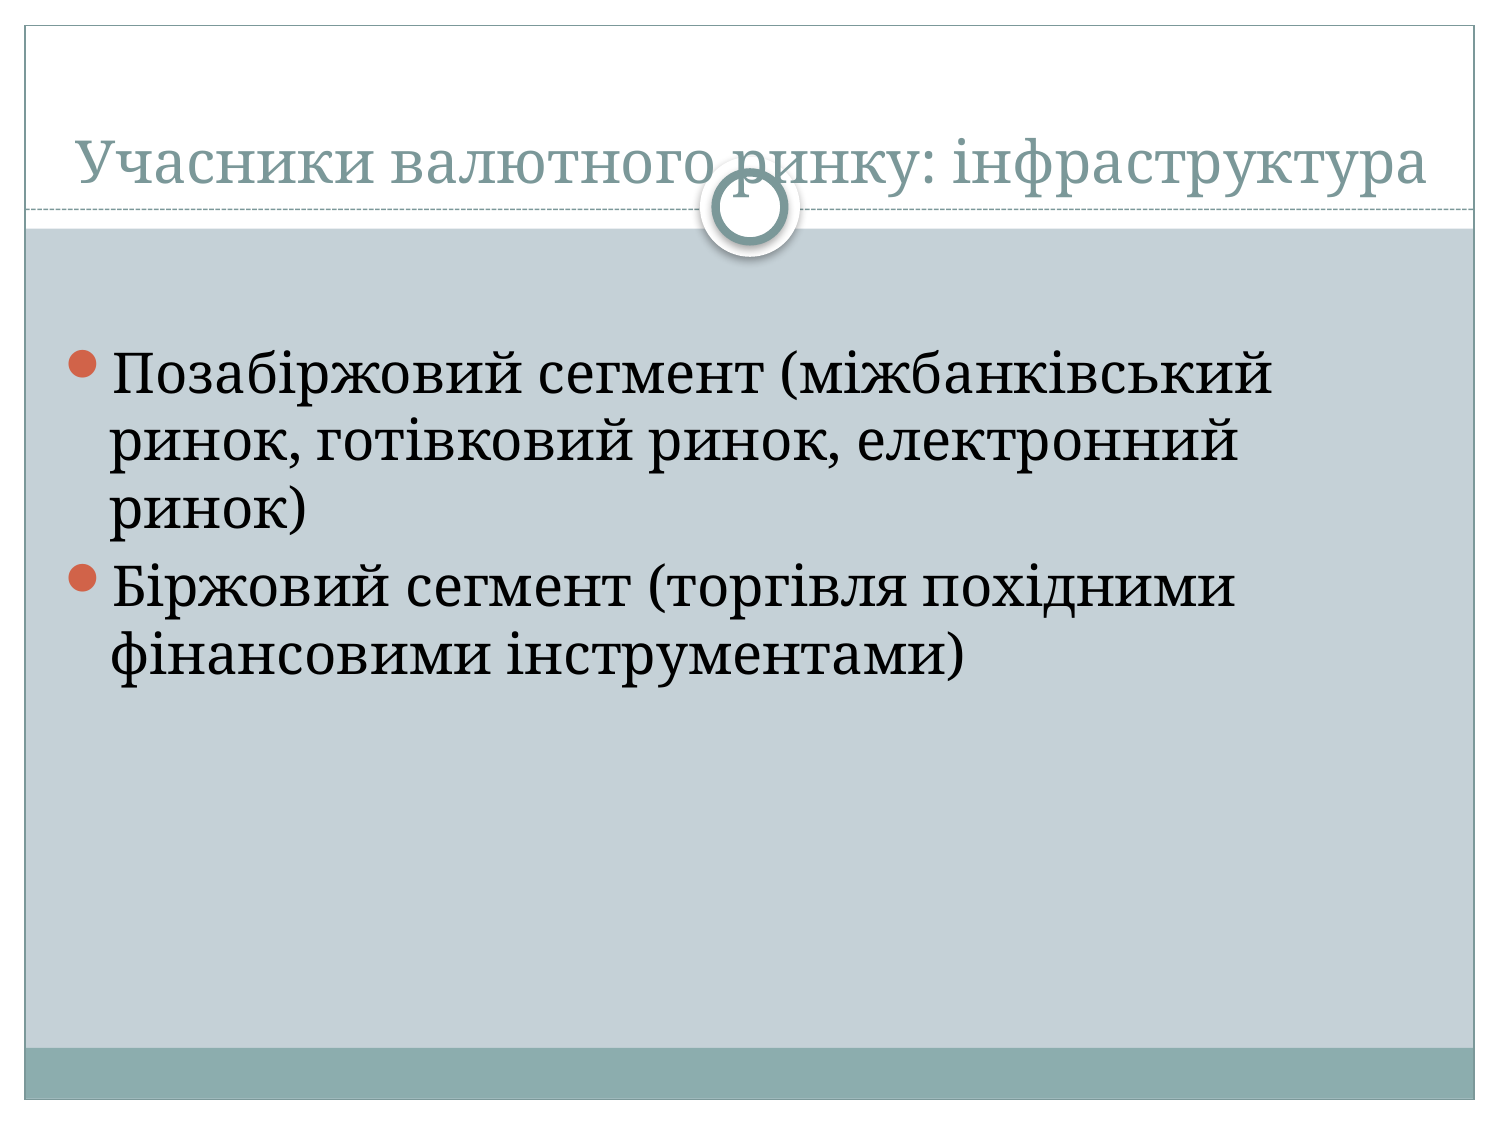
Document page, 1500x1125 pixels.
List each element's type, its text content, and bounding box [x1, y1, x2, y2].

list Позабіржовий сегмент (міжбанківський ринок, готівковий ринок, електронний ринок) Біржовий сегмент (торгівля похідними фінансовими інструментами) [49, 250, 1445, 1001]
title Учасники валютного ринку: інфраструктура [52, 77, 1454, 203]
